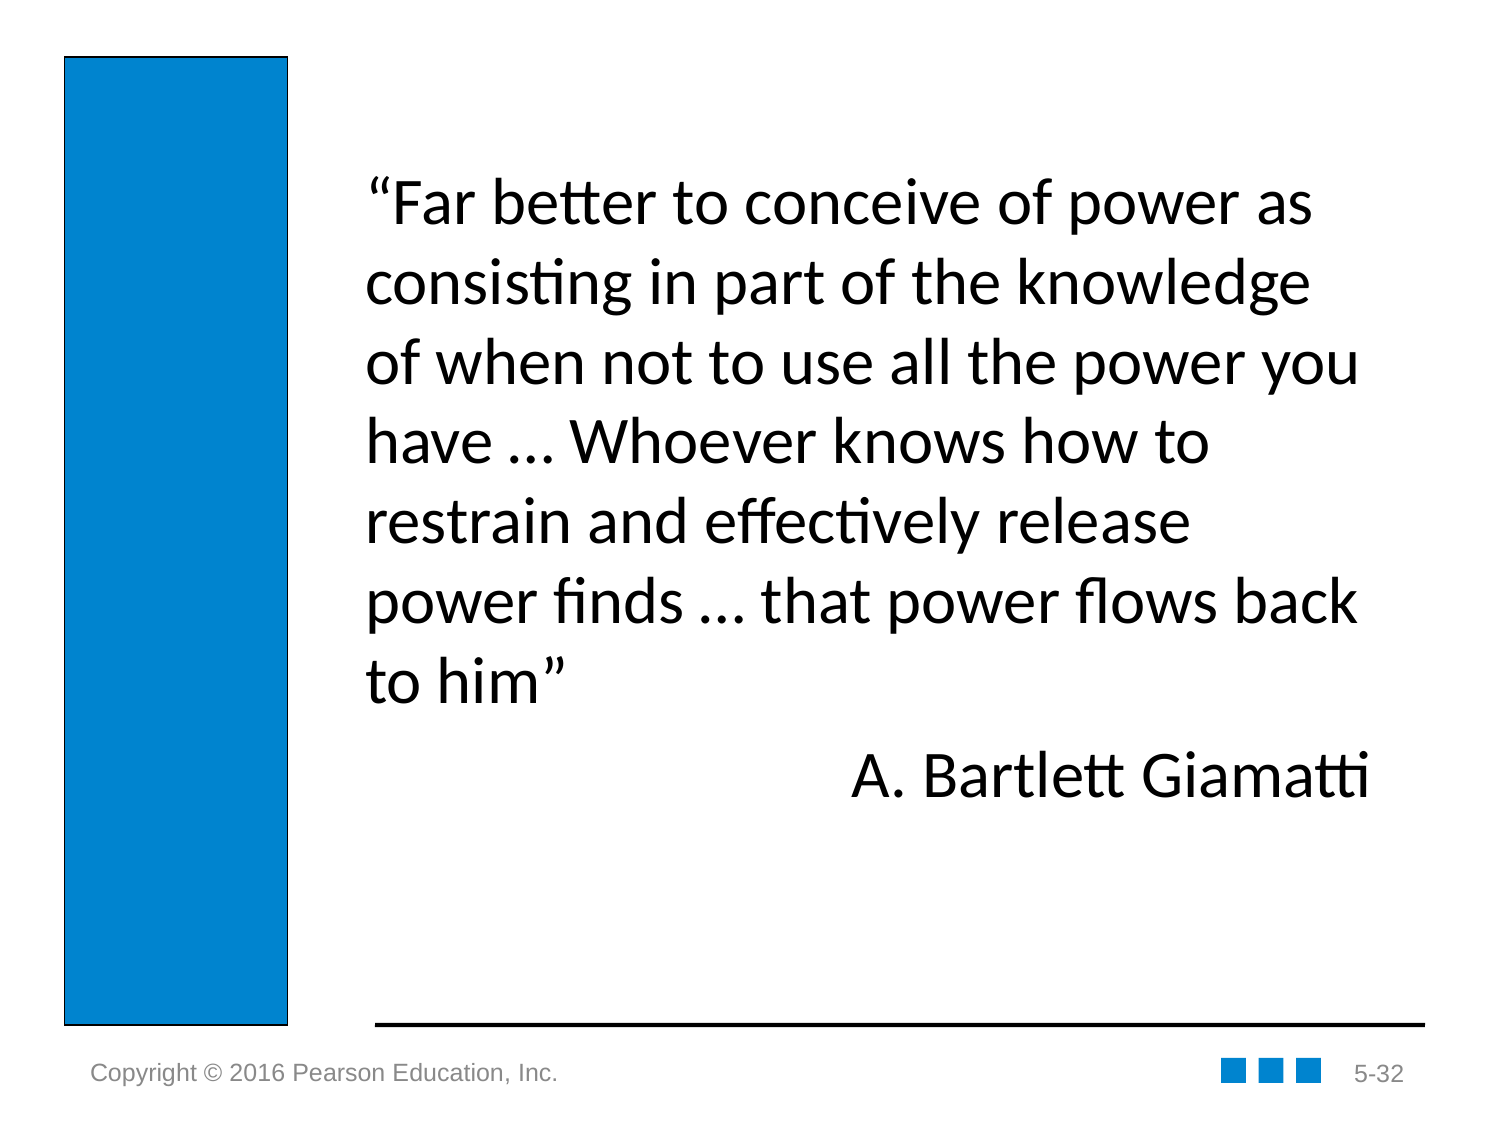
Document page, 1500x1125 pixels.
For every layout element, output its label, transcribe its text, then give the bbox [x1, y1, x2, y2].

text_box [1296, 1057, 1321, 1083]
list “Far better to conceive of power as consisting in part of the knowledge of when not to use all the power you have … Whoever knows how to restrain and effectively release power finds … that power flows back to him” A. Bartlett Giamatti [350, 149, 1388, 950]
text_box [1258, 1057, 1284, 1083]
text_box 5-32 [1333, 1050, 1425, 1095]
text_box [1221, 1057, 1246, 1083]
text_box [64, 56, 288, 1025]
text_box Copyright © 2016 Pearson Education, Inc. [75, 1055, 625, 1088]
